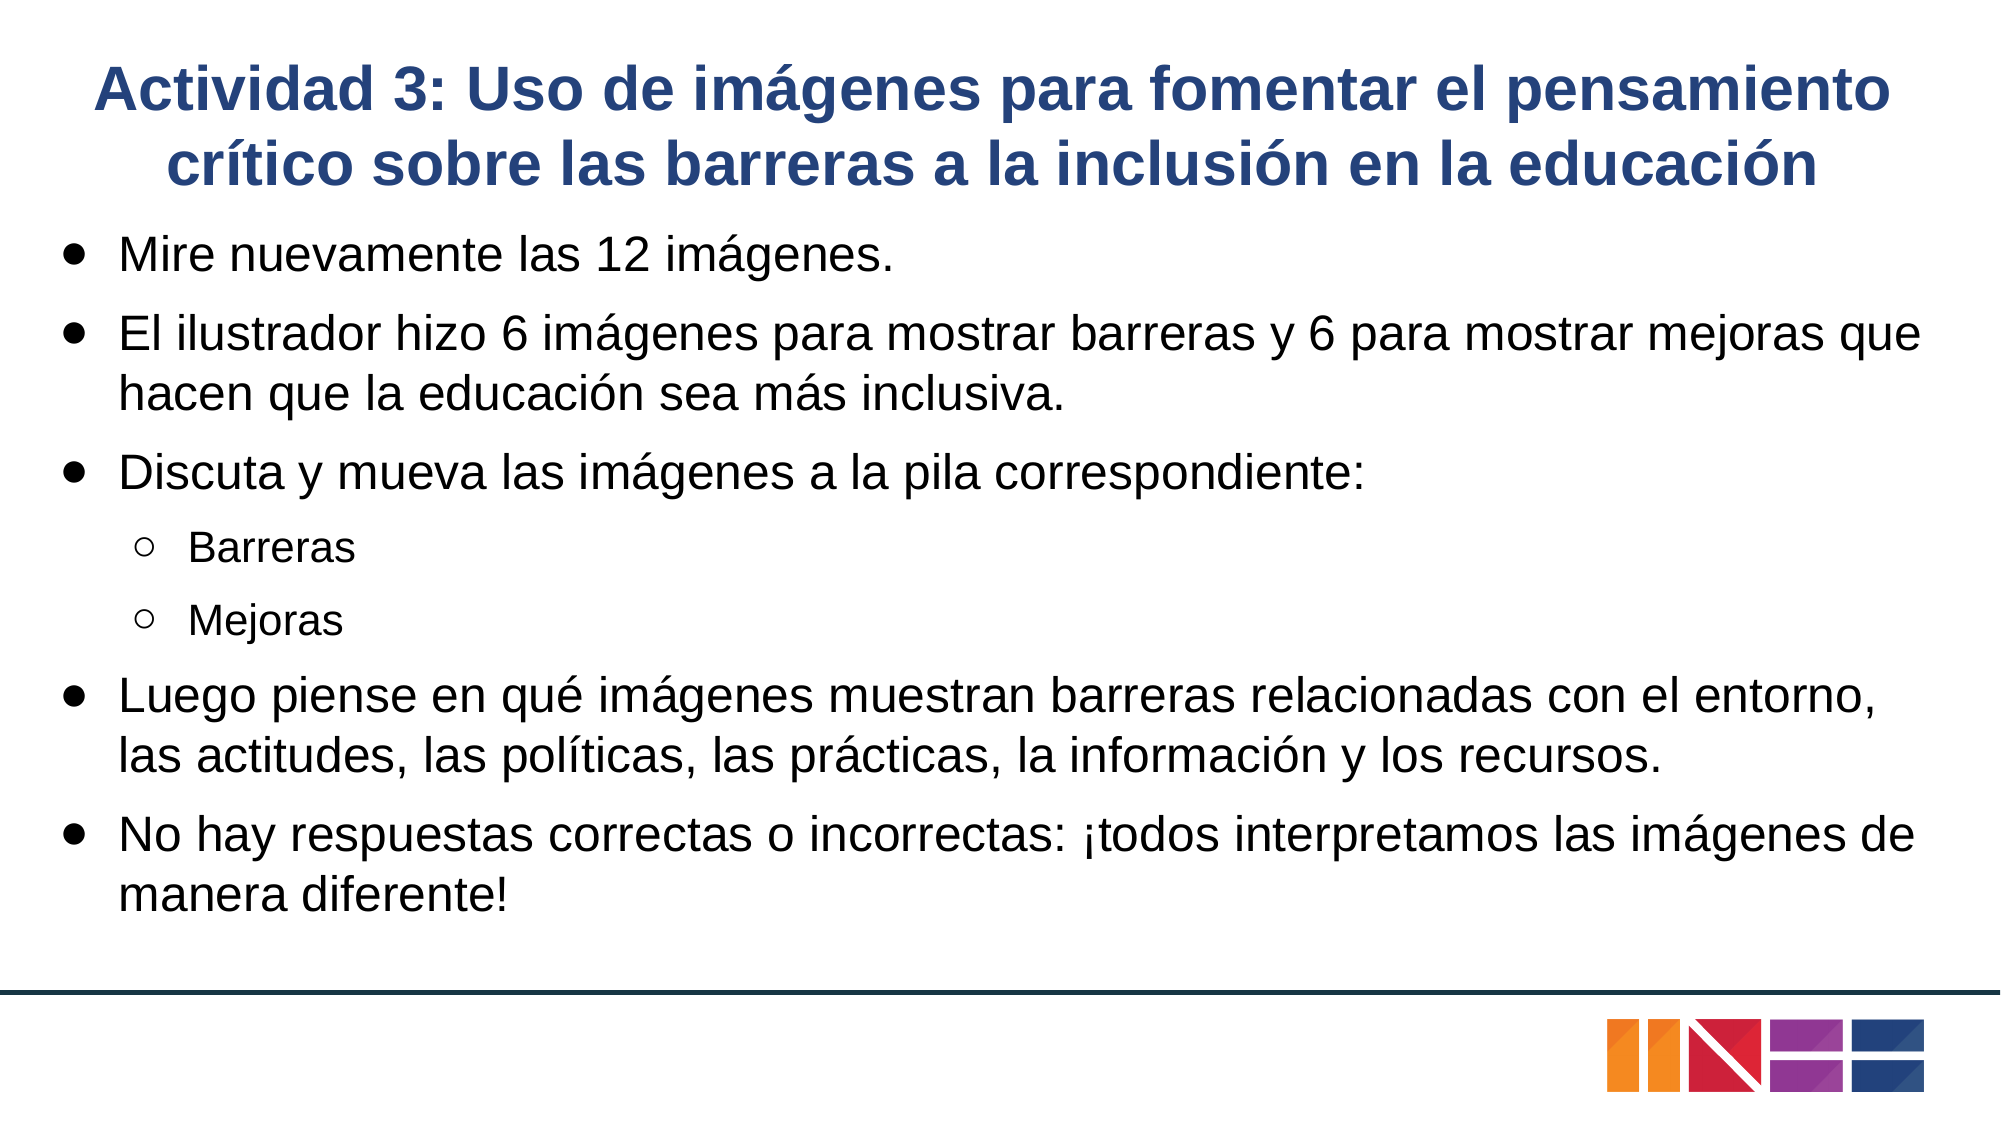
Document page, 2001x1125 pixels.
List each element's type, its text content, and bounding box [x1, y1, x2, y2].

picture [1607, 1019, 1924, 1092]
list Mire nuevamente las 12 imágenes. El ilustrador hizo 6 imágenes para mostrar barreras y 6 para mostrar mejoras que hacen que la educación sea más inclusiva. Discuta y mueva las imágenes a la pila correspondiente: Barreras Mejoras Luego piense en qué imágenes muestran barreras relacionadas con el entorno, las actitudes, las políticas, las prácticas, la información y los recursos. No hay respuestas correctas o incorrectas: ¡todos interpretamos las imágenes de manera diferente! [30, 202, 1970, 953]
title Actividad 3: Uso de imágenes para fomentar el pensamiento crítico sobre las barreras a la inclusión en la educación [31, 28, 1957, 145]
